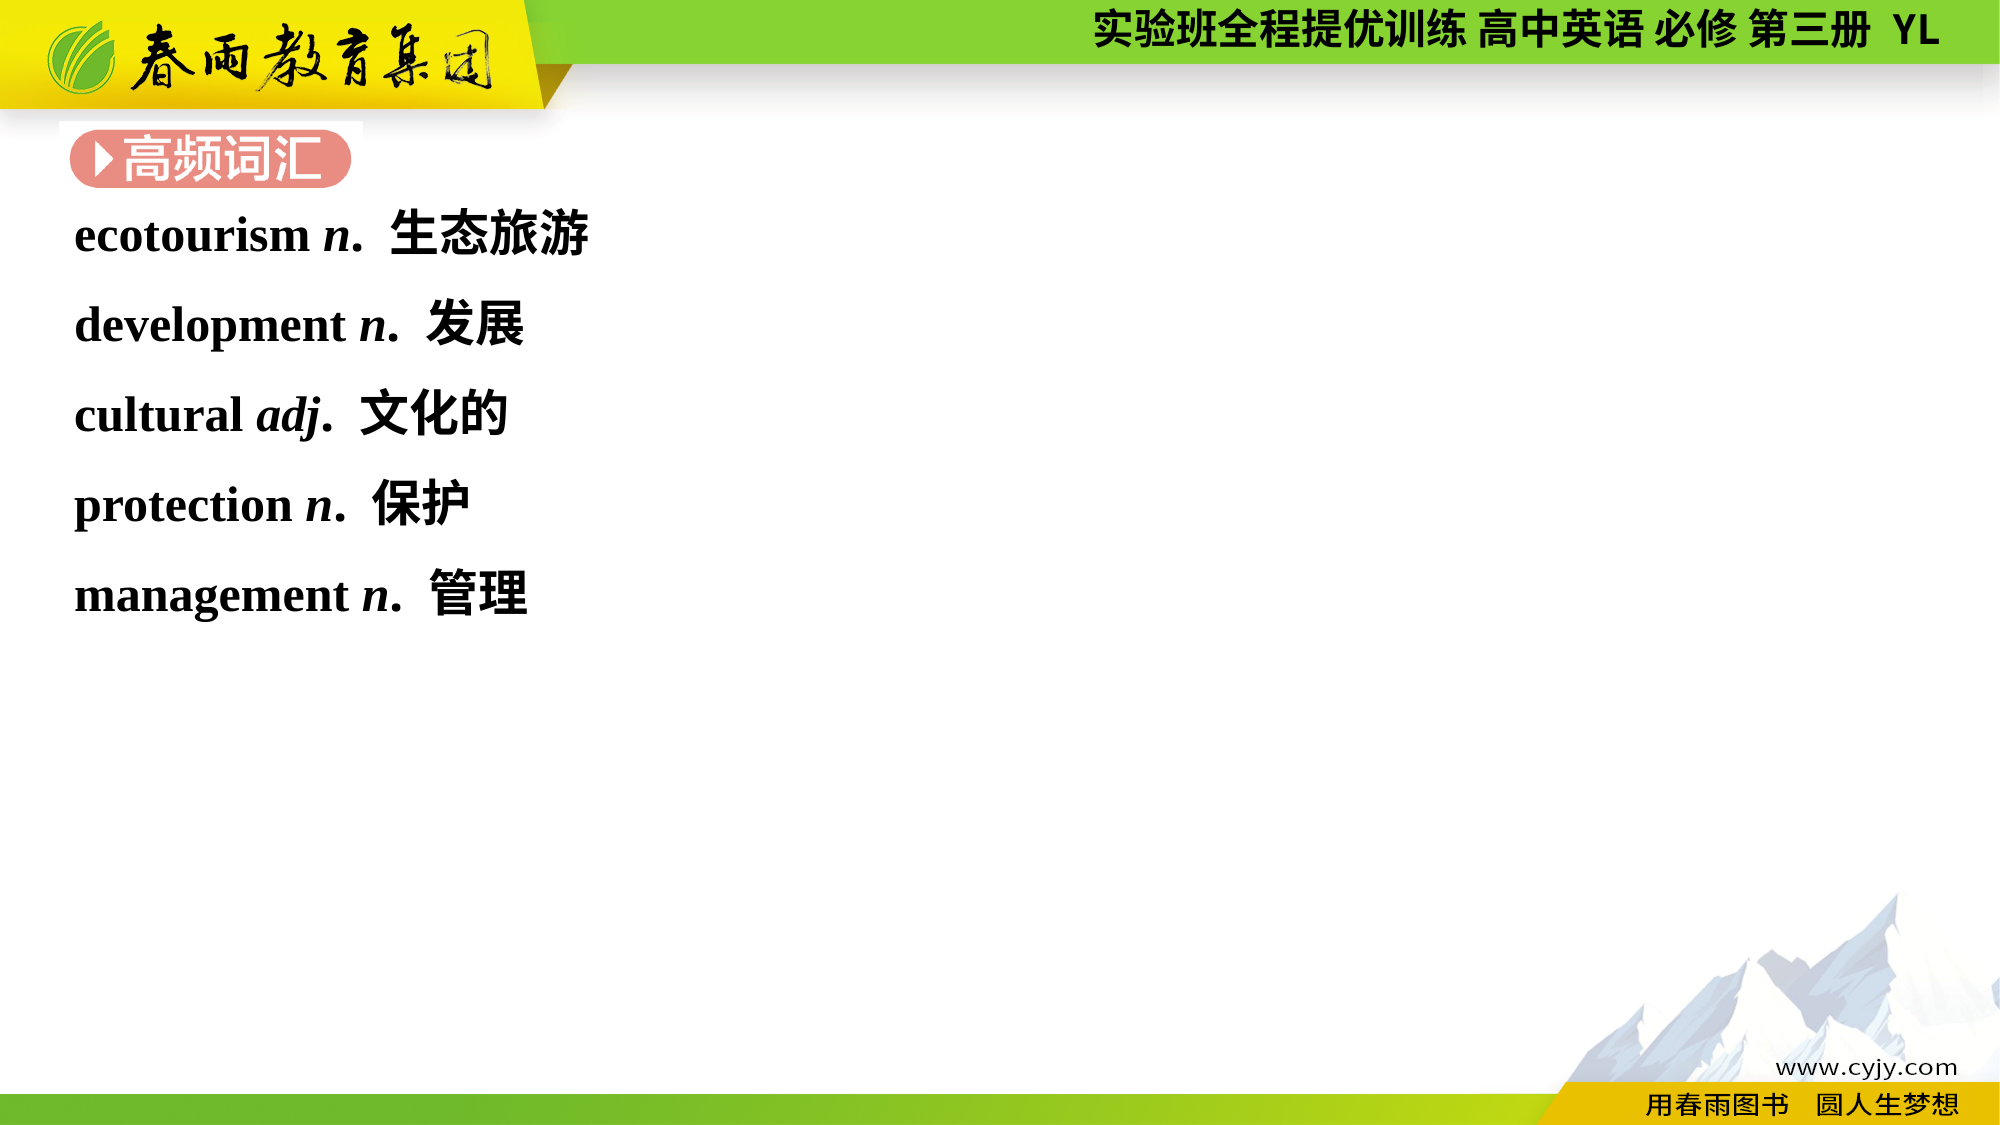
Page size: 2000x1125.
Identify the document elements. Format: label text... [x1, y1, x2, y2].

picture [0, 0, 2000, 1125]
list ecotourism n. 生态旅游 development n. 发展 cultural adj. 文化的 protection n. 保护 management n. 管理 [59, 163, 1944, 634]
